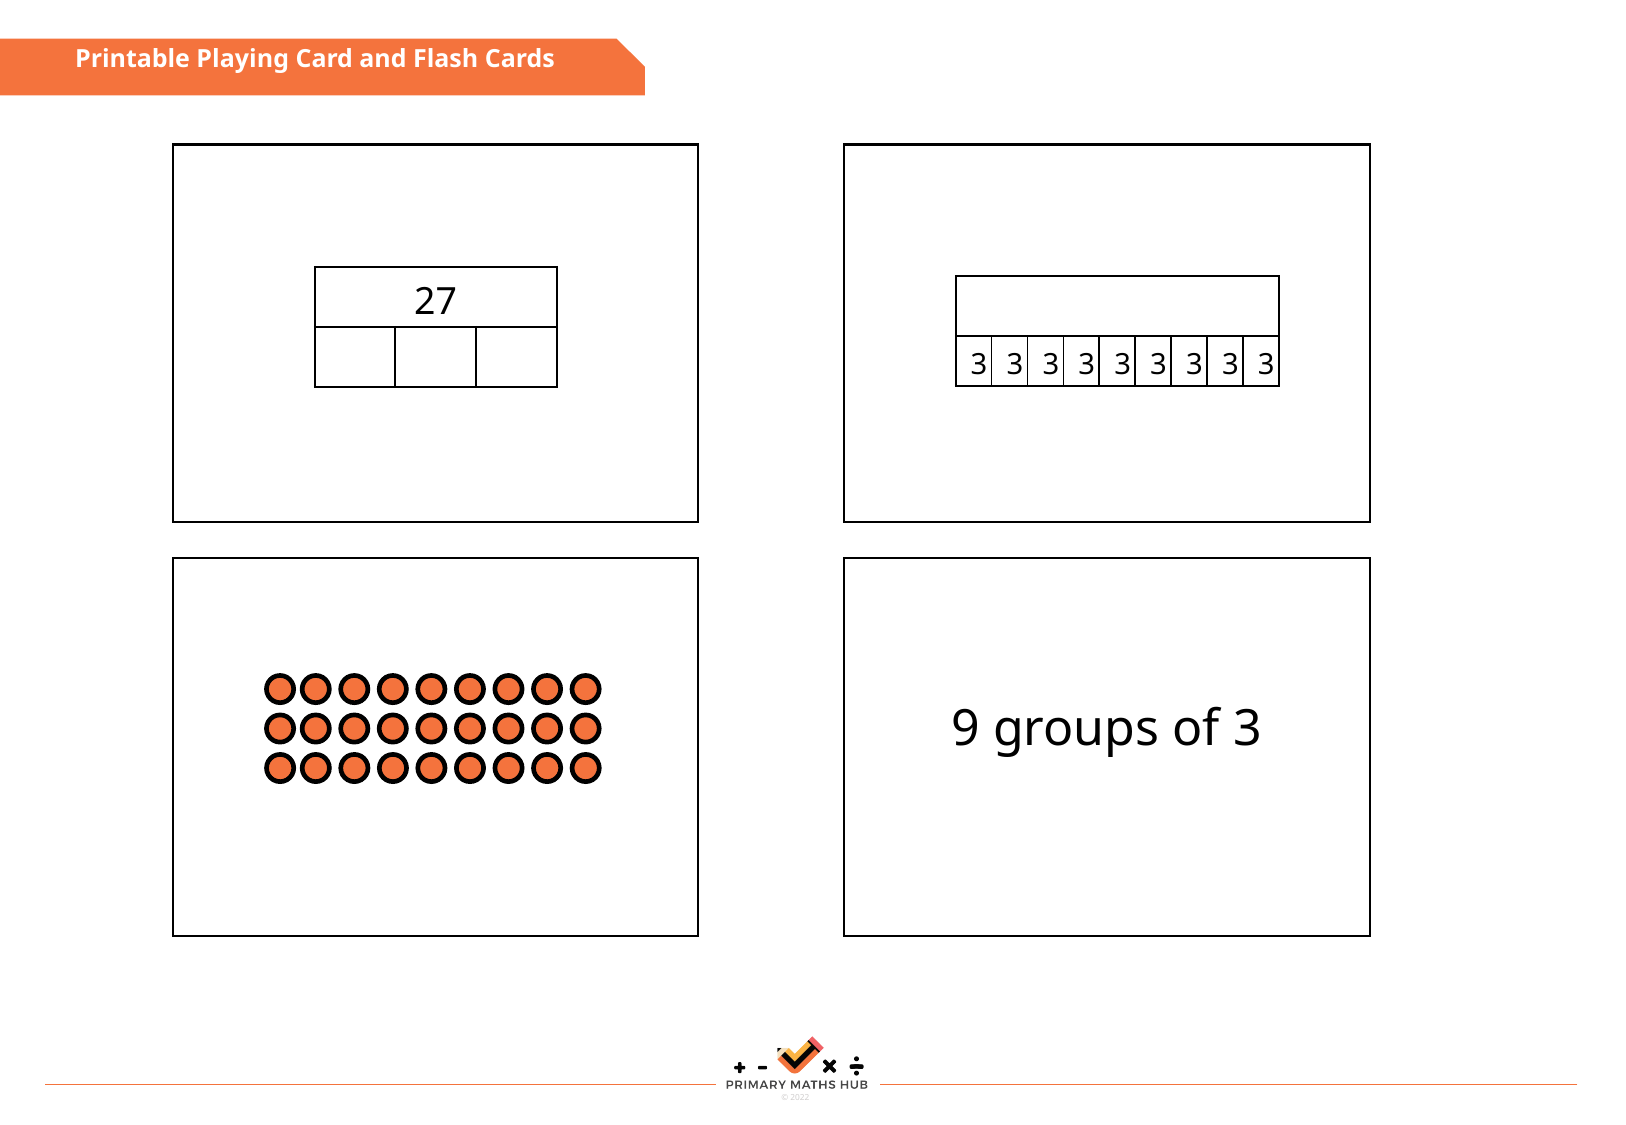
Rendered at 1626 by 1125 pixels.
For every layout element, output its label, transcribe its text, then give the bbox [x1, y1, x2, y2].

text_box [378, 713, 408, 744]
text_box 9 groups of 3 [844, 688, 1370, 763]
text_box [493, 753, 524, 783]
table_header [957, 277, 1278, 335]
text_box [301, 713, 331, 744]
text_box [301, 674, 331, 704]
text_box [339, 753, 370, 783]
table_cell 3 [1208, 337, 1242, 385]
text_box [265, 713, 295, 744]
text_box [339, 713, 369, 744]
text_box [455, 753, 485, 783]
table_header 27 [316, 268, 556, 326]
text_box [455, 674, 485, 704]
text_box [493, 713, 524, 744]
text_box [416, 674, 447, 704]
text_box [172, 557, 699, 937]
text_box [571, 753, 601, 783]
table_cell 3 [1172, 337, 1206, 385]
text_box [570, 713, 601, 744]
table_cell [396, 328, 475, 386]
table_cell 3 [957, 337, 991, 385]
picture [722, 1034, 872, 1094]
text_box [265, 753, 295, 783]
table_cell 3 [992, 337, 1027, 385]
text_box [416, 753, 447, 783]
table_cell 3 [1064, 337, 1098, 385]
text_box [532, 674, 562, 704]
text_box [301, 753, 331, 783]
text_box Printable Playing Card and Flash Cards [0, 37, 646, 97]
table_cell [316, 328, 394, 386]
table_cell [477, 328, 556, 386]
text_box [532, 753, 562, 783]
table_cell 3 [1244, 337, 1278, 385]
table_cell 3 [1136, 337, 1170, 385]
text_box [843, 143, 1371, 523]
table_cell 3 [1100, 337, 1134, 385]
text_box [416, 713, 447, 744]
text_box [455, 713, 485, 744]
text_box [570, 674, 601, 704]
text_box [843, 557, 1371, 937]
table_cell 3 [1028, 337, 1063, 385]
text_box [493, 674, 524, 704]
text_box © 2022 [720, 1084, 870, 1110]
text_box [532, 713, 562, 744]
text_box [265, 674, 295, 704]
text_box [378, 753, 408, 783]
text_box [339, 674, 369, 704]
text_box [378, 674, 408, 704]
text_box [172, 143, 699, 523]
